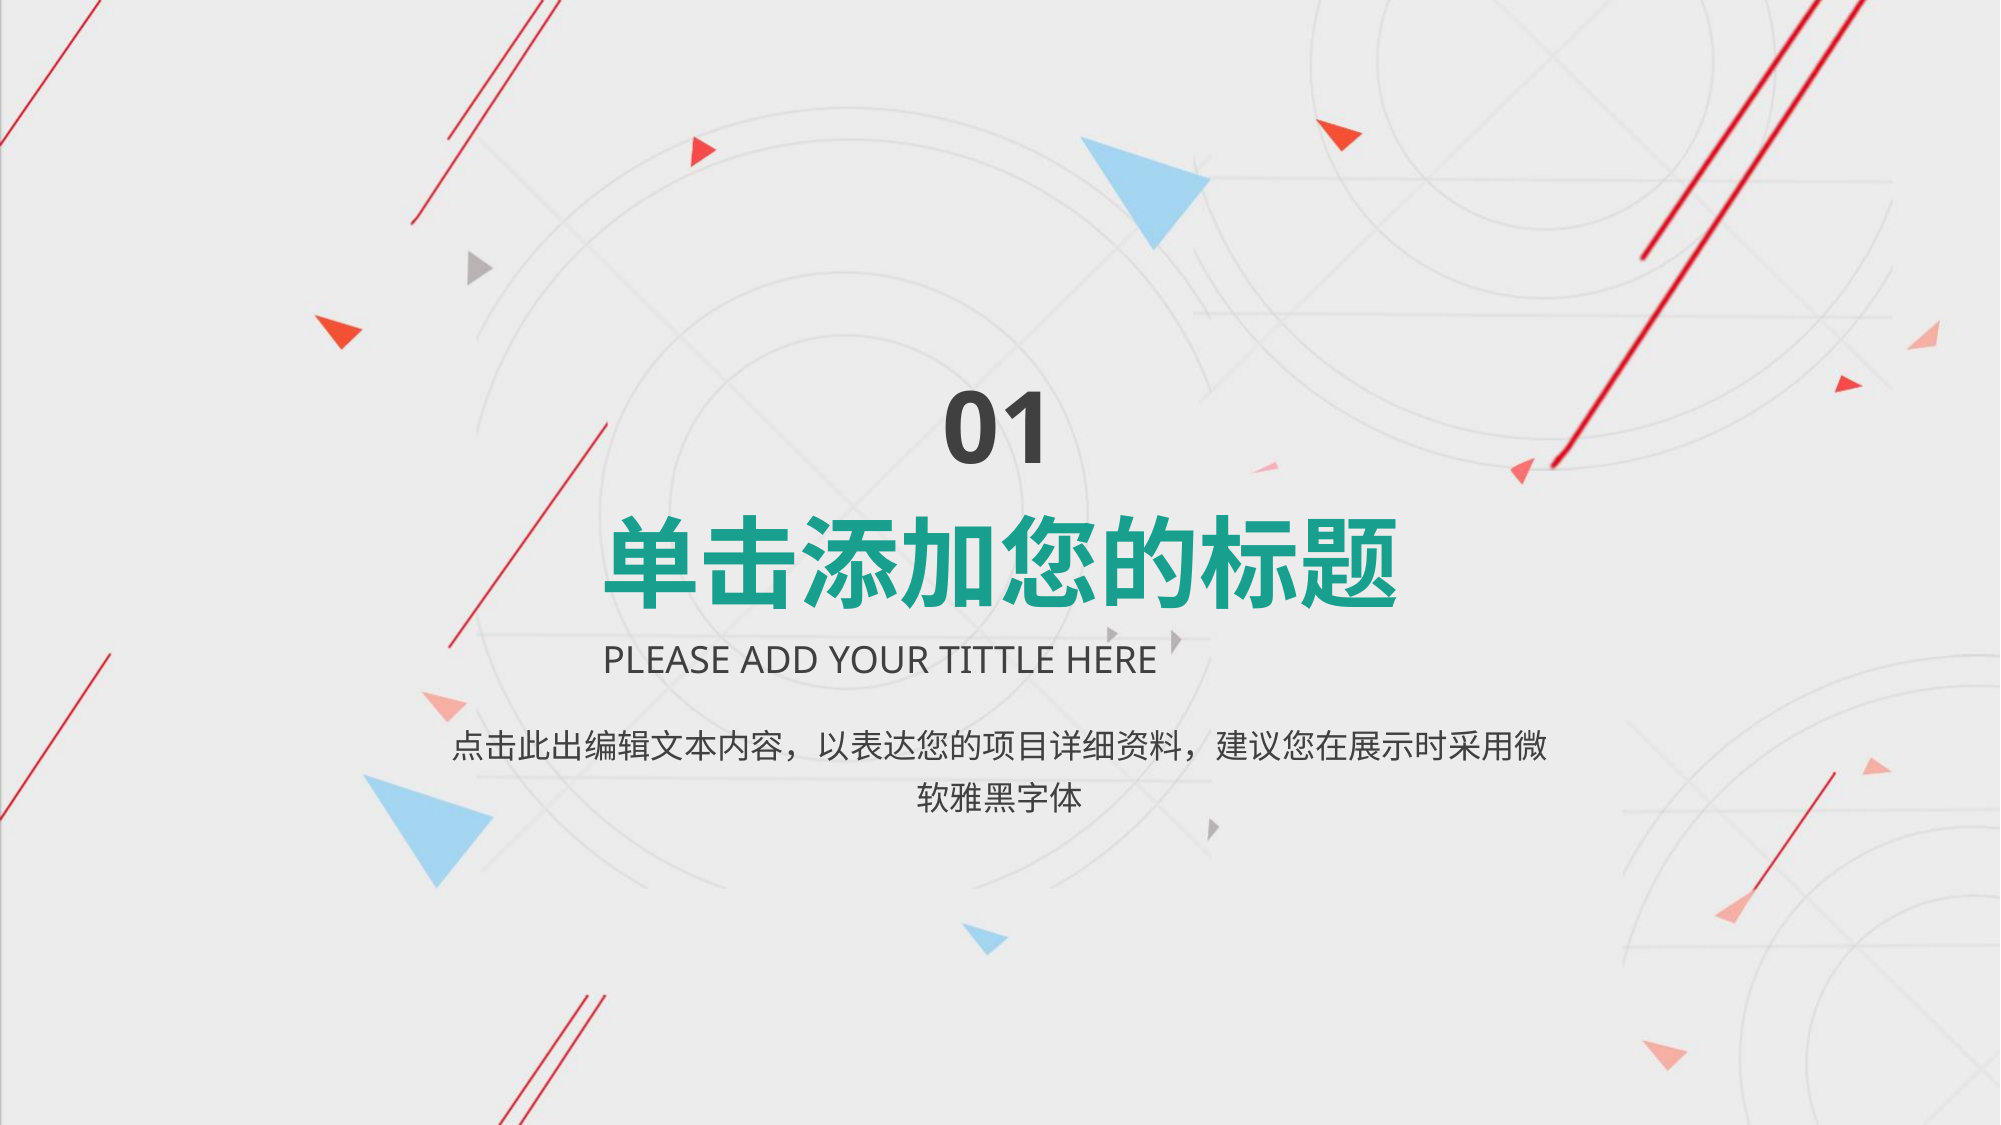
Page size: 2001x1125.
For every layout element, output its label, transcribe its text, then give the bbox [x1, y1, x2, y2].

text_box 单击添加您的标题 [331, 492, 1668, 628]
text_box 01 [692, 356, 1308, 492]
text_box PLEASE ADD YOUR TITTLE HERE [587, 629, 1413, 689]
text_box 点击此出编辑文本内容，以表达您的项目详细资料，建议您在展示时采用微软雅黑字体 [436, 705, 1564, 825]
picture [0, 0, 2000, 1125]
